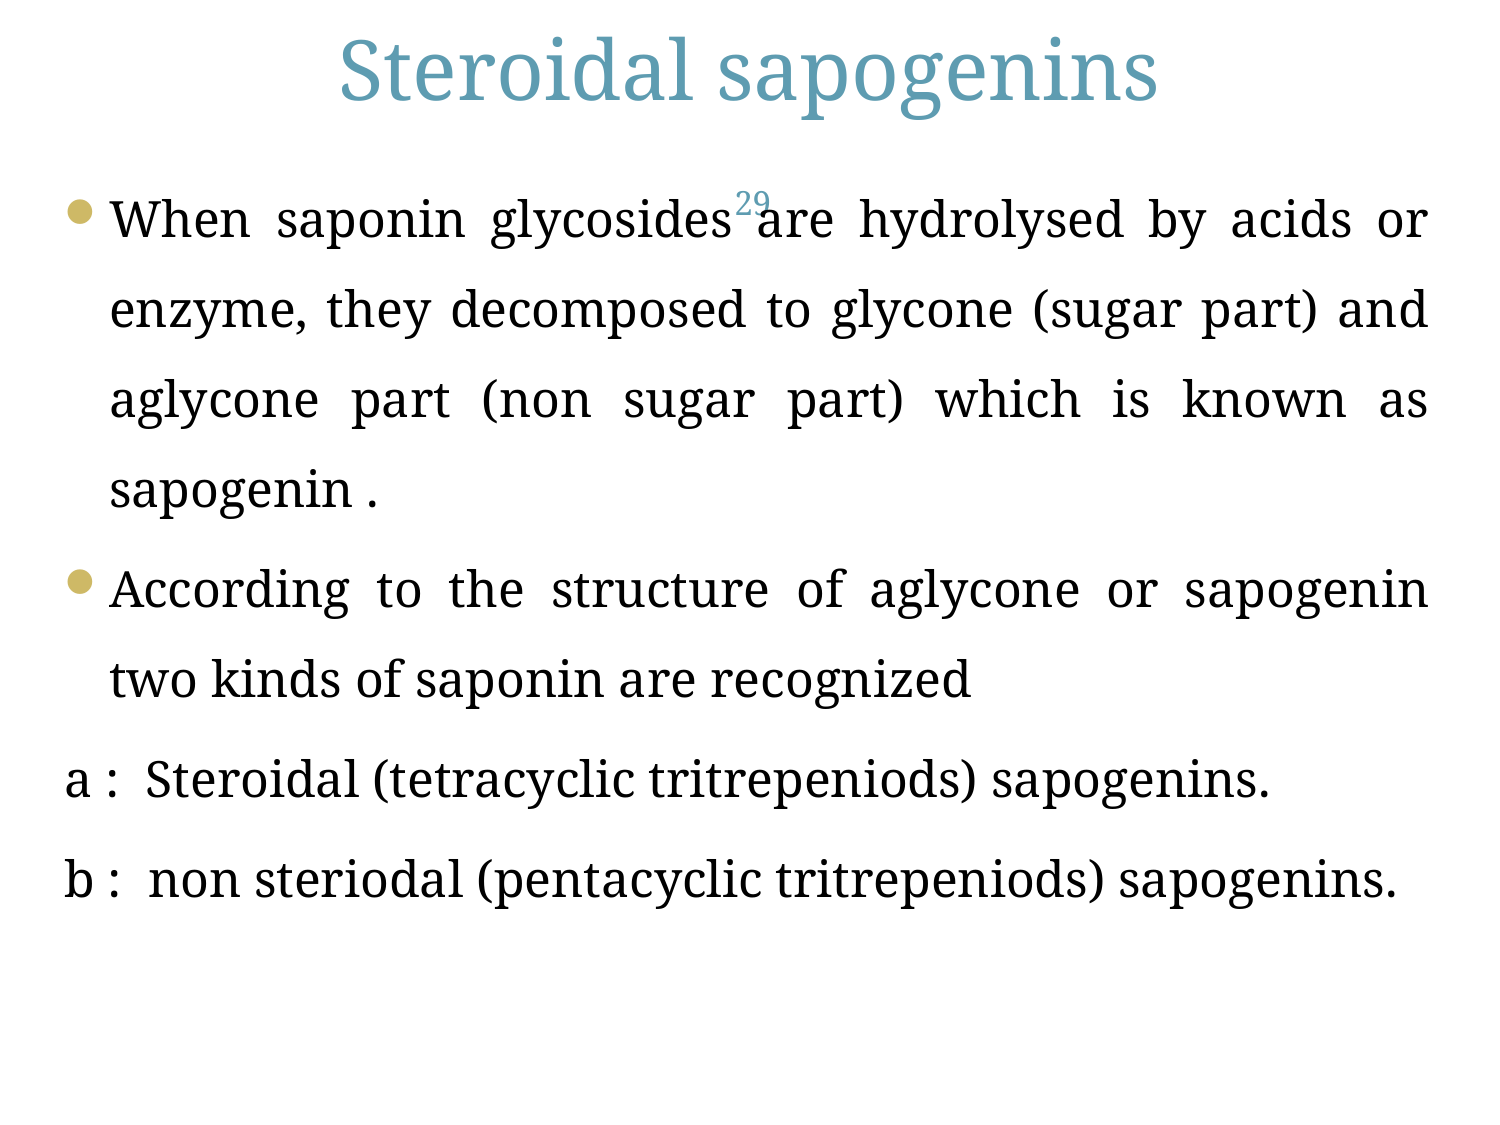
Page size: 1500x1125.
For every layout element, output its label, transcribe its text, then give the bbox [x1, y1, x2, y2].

list When saponin glycosides are hydrolysed by acids or enzyme, they decomposed to glycone (sugar part) and aglycone part (non sugar part) which is known as sapogenin . According to the structure of aglycone or sapogenin two kinds of saponin are recognized a : Steroidal (tetracyclic tritrepeniods) sapogenins. b : non steriodal (pentacyclic tritrepeniods) sapogenins. [49, 149, 1445, 1063]
slide_number 29 [715, 168, 791, 241]
title Steroidal sapogenins [49, 37, 1450, 125]
